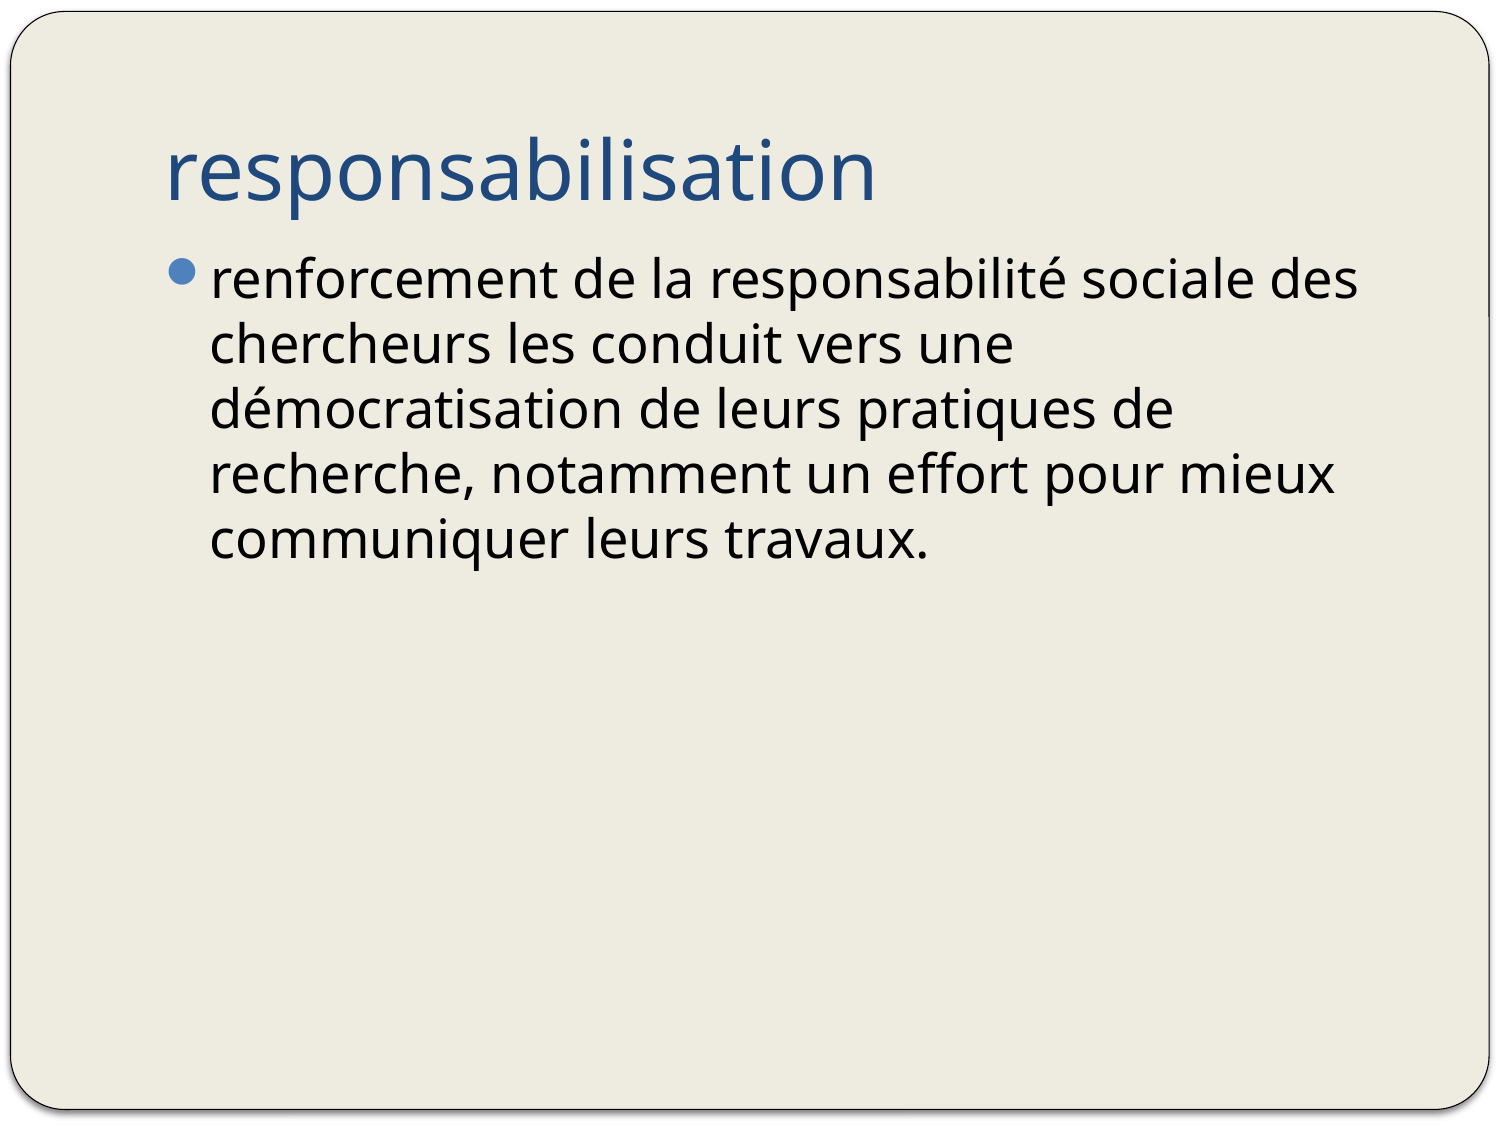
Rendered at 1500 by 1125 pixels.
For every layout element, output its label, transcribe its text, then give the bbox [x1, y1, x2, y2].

list renforcement de la responsabilité sociale des chercheurs les conduit vers une démocratisation de leurs pratiques de recherche, notamment un effort pour mieux communiquer leurs travaux. [150, 237, 1425, 988]
title responsabilisation [150, 45, 1425, 233]
